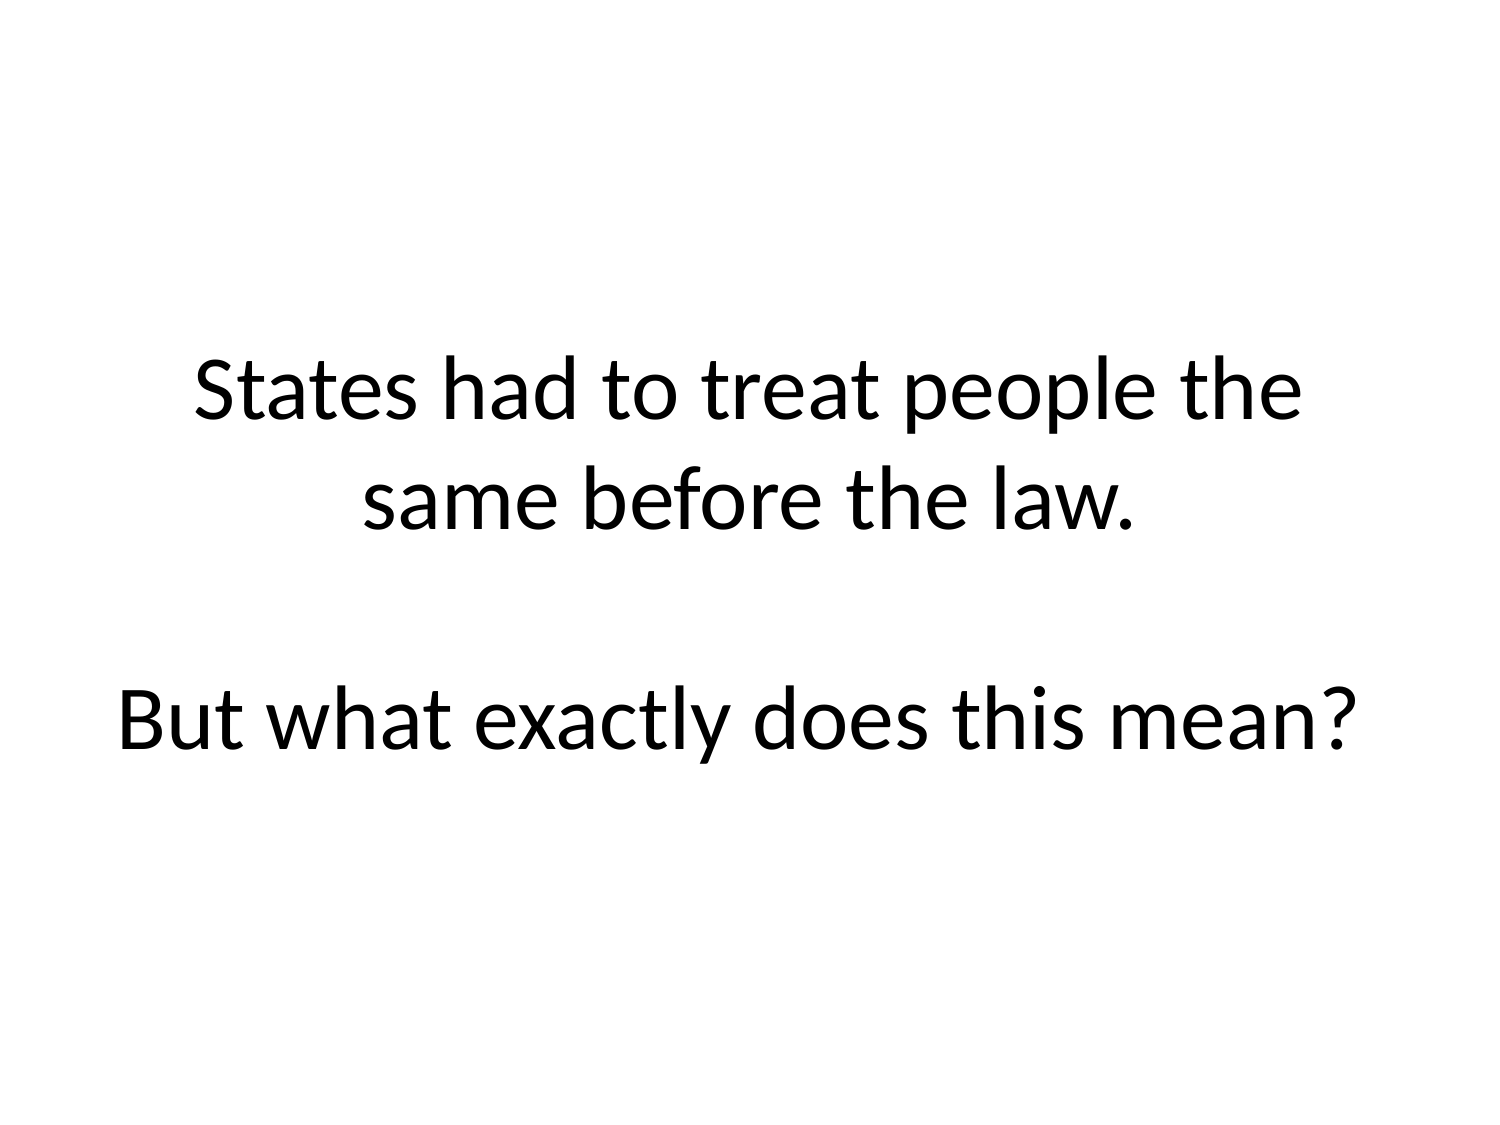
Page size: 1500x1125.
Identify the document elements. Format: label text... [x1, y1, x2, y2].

title States had to treat people the same before the law. But what exactly does this mean? [74, 44, 1426, 1051]
